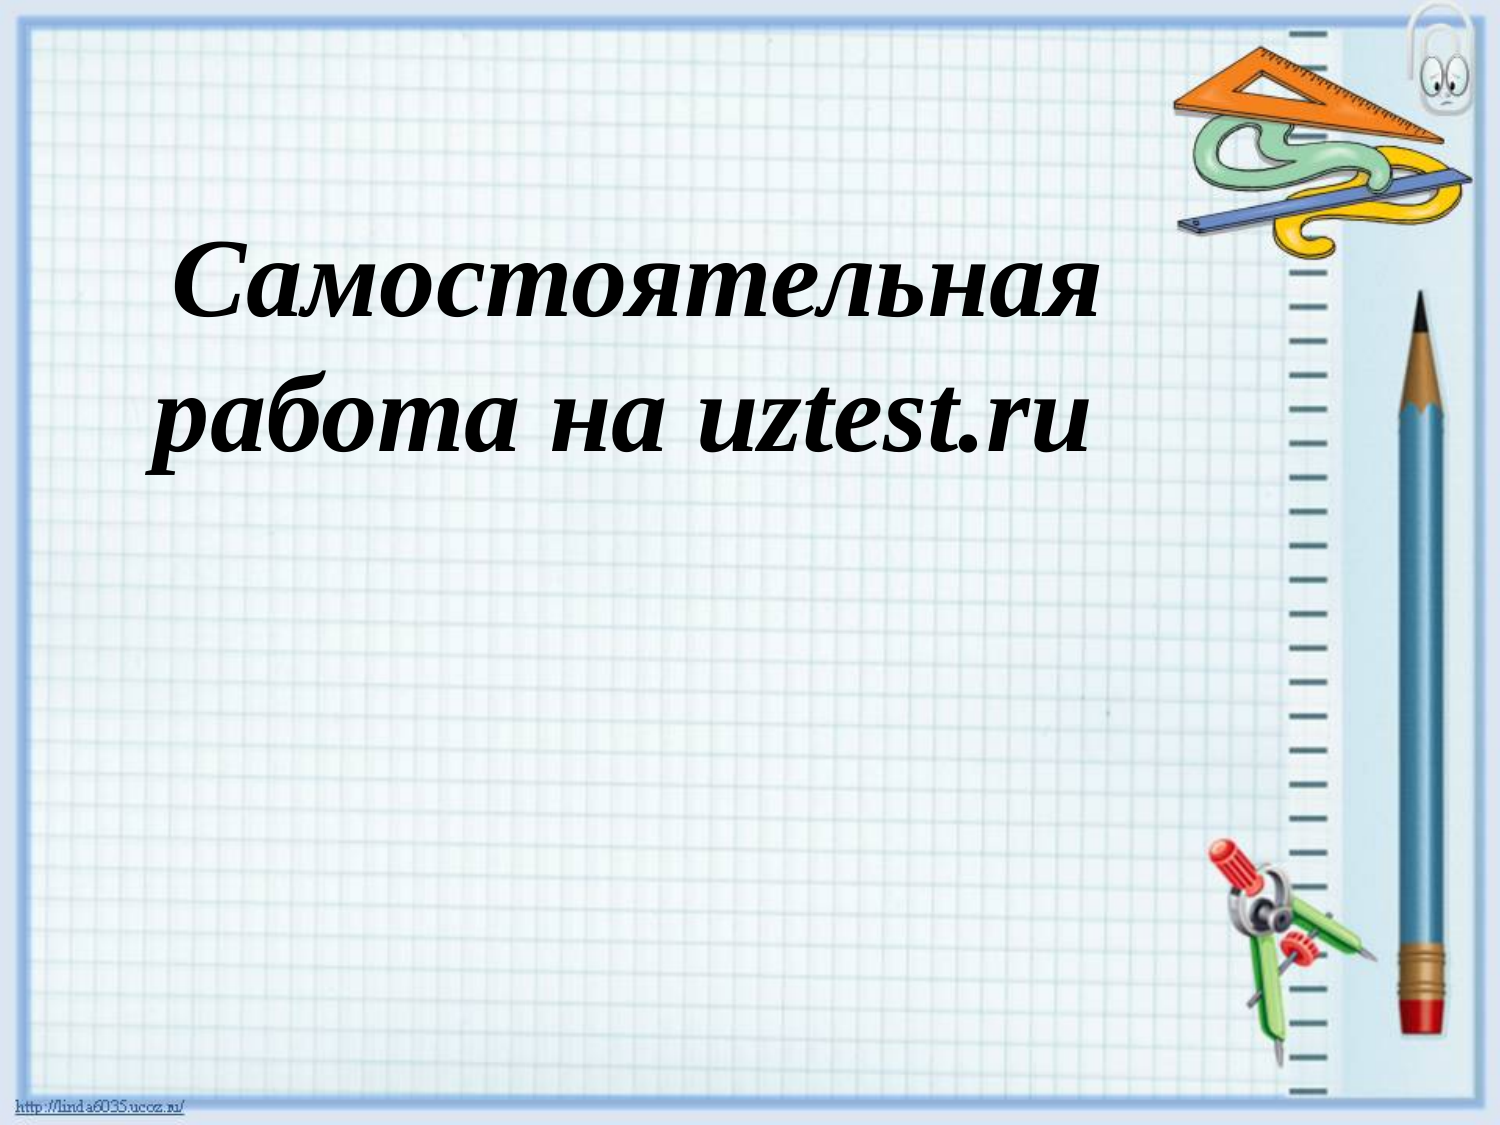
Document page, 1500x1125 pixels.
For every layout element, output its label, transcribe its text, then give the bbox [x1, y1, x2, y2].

text_box Самостоятельная работа на uztest.ru [112, 196, 1164, 481]
picture [0, 0, 1500, 1125]
